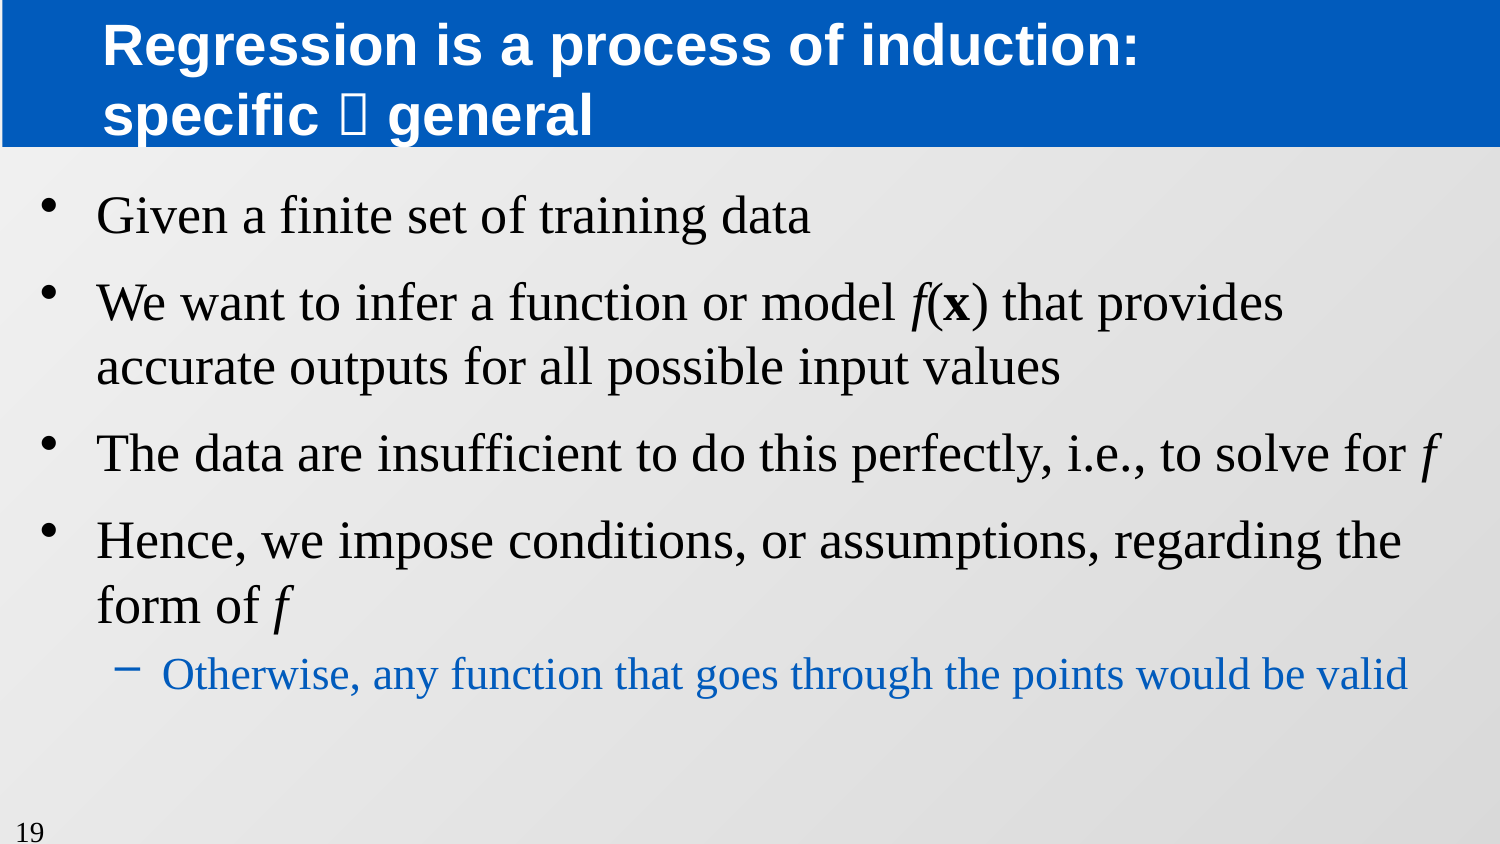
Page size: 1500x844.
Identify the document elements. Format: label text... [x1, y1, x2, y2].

slide_number 19 [0, 806, 101, 844]
title Regression is a process of induction: specific  general [87, 0, 1363, 147]
list Given a finite set of training data We want to infer a function or model f(x) that provides accurate outputs for all possible input values The data are insufficient to do this perfectly, i.e., to solve for f Hence, we impose conditions, or assumptions, regarding the form of f Otherwise, any function that goes through the points would be valid [24, 171, 1488, 760]
